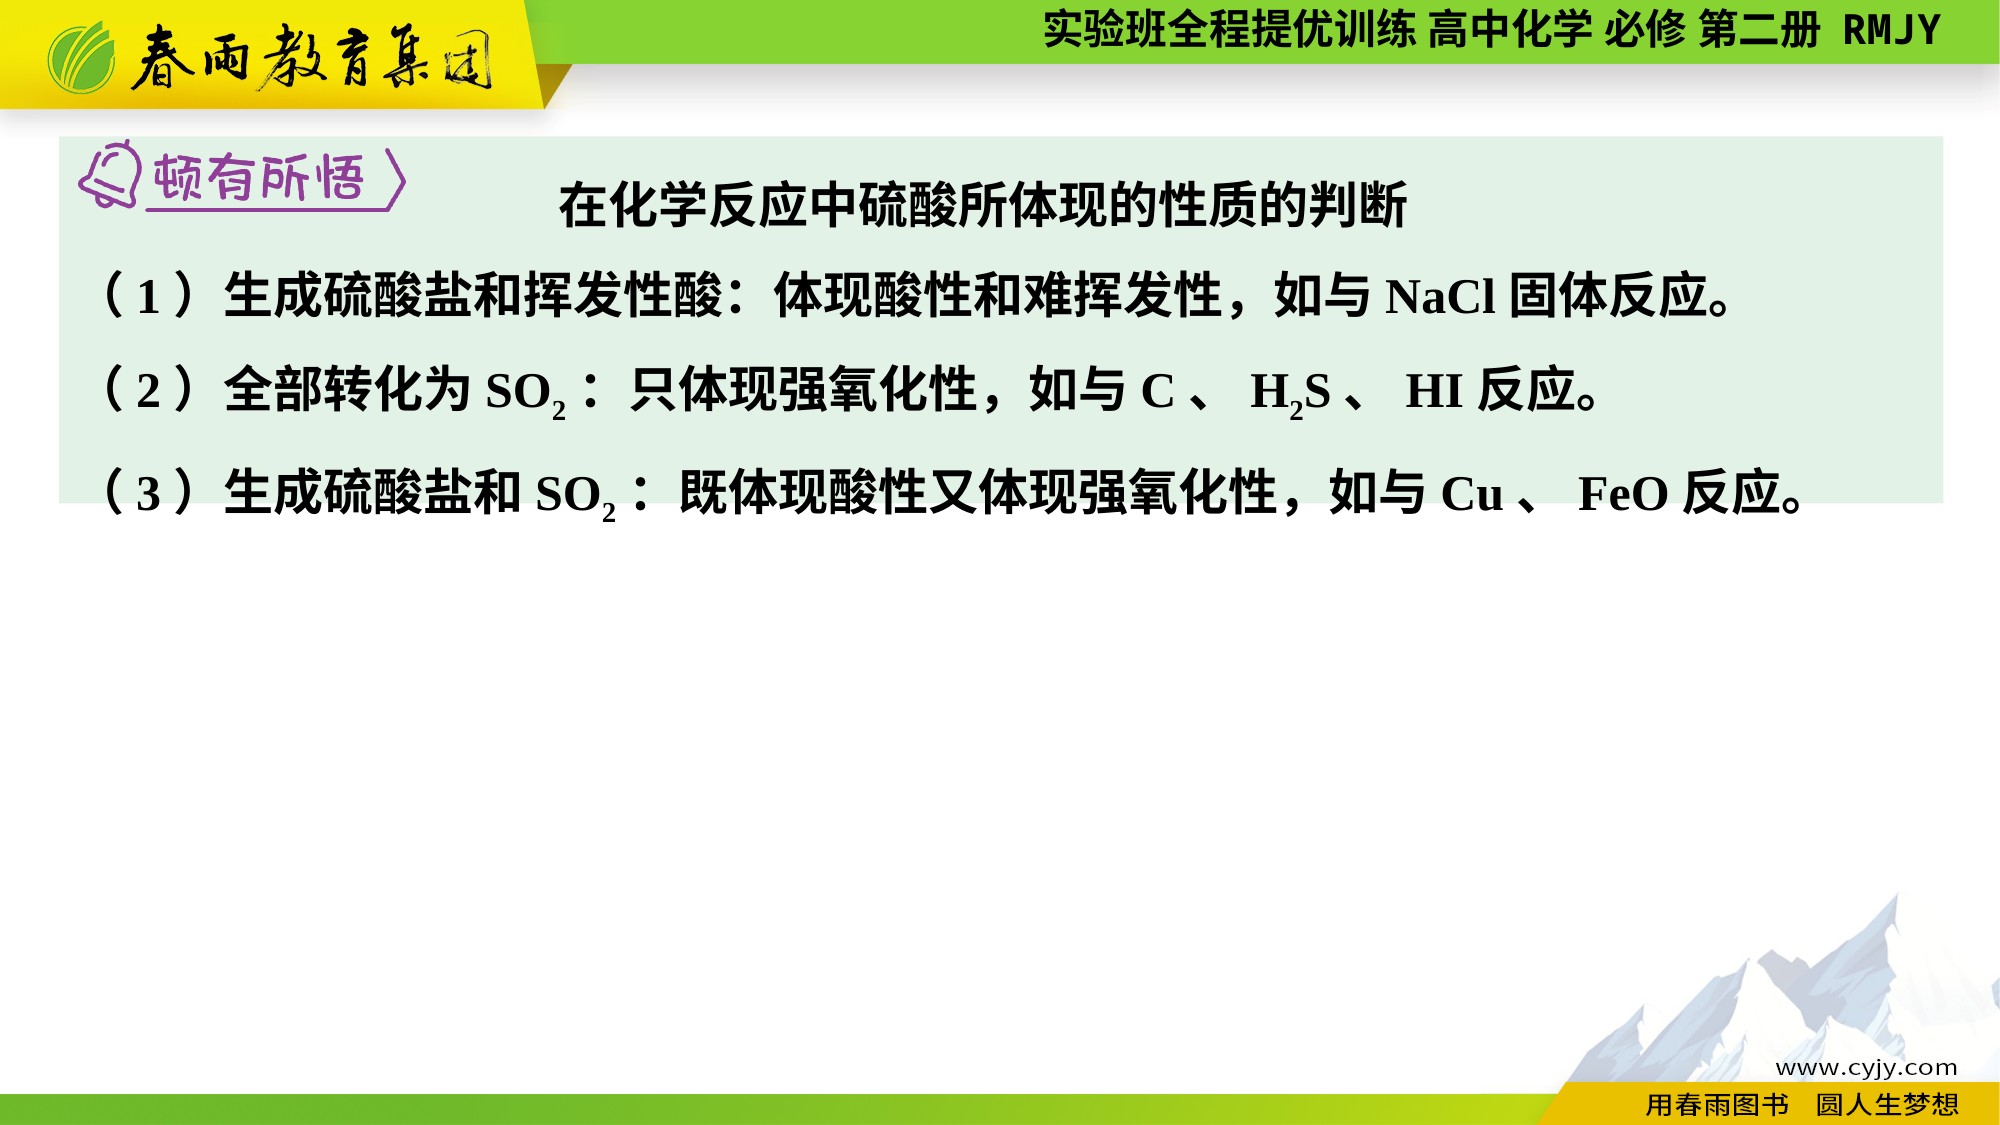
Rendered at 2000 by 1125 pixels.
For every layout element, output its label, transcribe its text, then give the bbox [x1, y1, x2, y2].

picture [0, 0, 2000, 1125]
list 在化学反应中硫酸所体现的性质的判断 （1）生成硫酸盐和挥发性酸：体现酸性和难挥发性，如与NaCl固体反应。 （2）全部转化为SO2：只体现强氧化性，如与C、H2S、HI反应。 （3）生成硫酸盐和SO2：既体现酸性又体现强氧化性，如与Cu、FeO反应。 [59, 136, 1944, 504]
